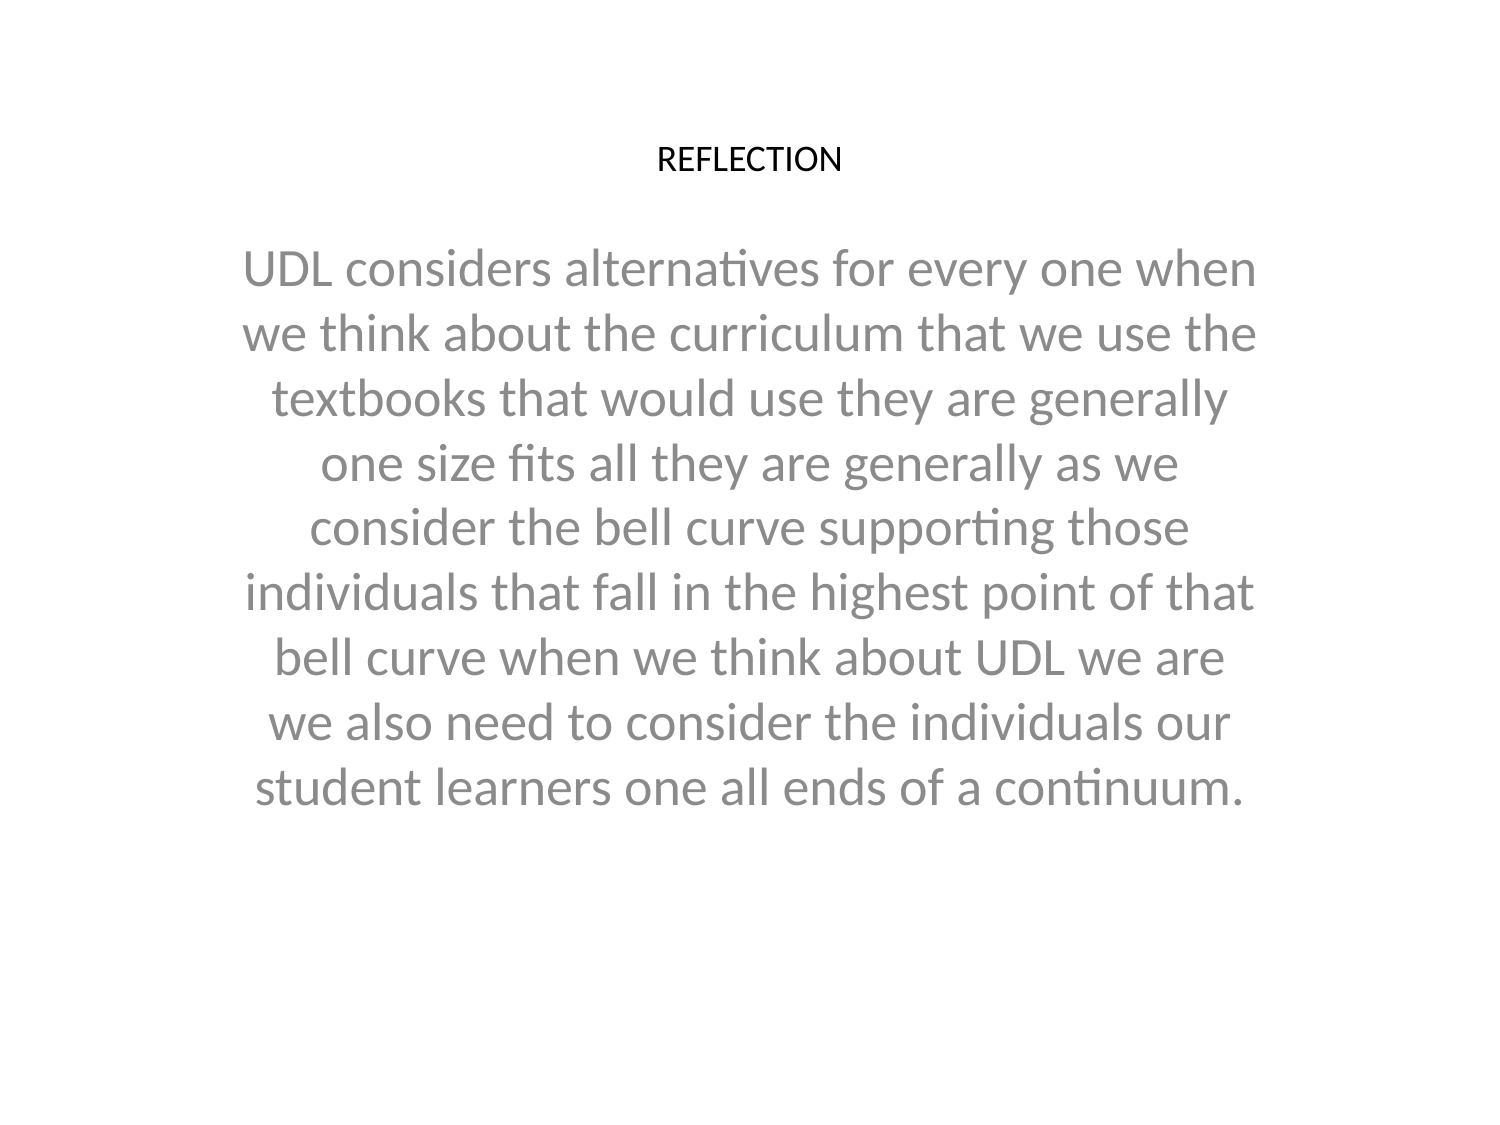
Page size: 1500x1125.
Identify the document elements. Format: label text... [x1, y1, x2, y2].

title REFLECTION [112, 112, 1388, 200]
subtitle UDL considers alternatives for every one when we think about the curriculum that we use the textbooks that would use they are generally one size fits all they are generally as we consider the bell curve supporting those individuals that fall in the highest point of that bell curve when we think about UDL we are we also need to consider the individuals our student learners one all ends of a continuum. [225, 224, 1275, 1000]
